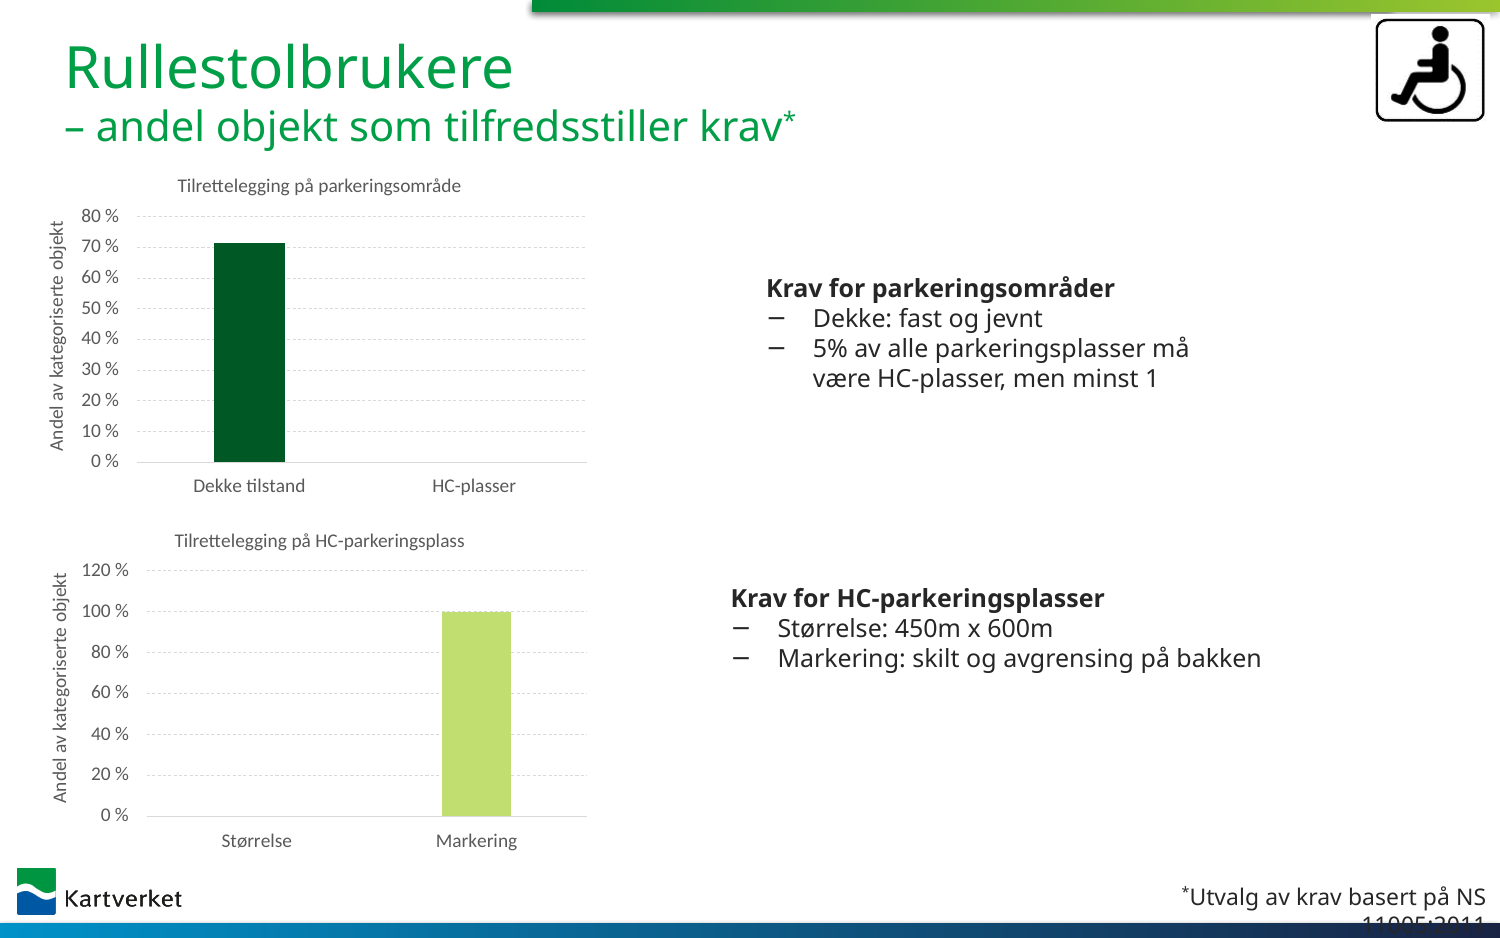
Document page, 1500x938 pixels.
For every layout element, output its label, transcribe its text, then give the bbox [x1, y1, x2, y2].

picture [41, 520, 598, 859]
text_box Krav for parkeringsområder Dekke: fast og jevnt 5% av alle parkeringsplasser må være HC-plasser, men minst 1 [751, 264, 1232, 400]
text_box Rullestolbrukere – andel objekt som tilfredsstiller krav* [49, 23, 1431, 158]
picture [1371, 13, 1491, 127]
picture [41, 166, 598, 505]
text_box Krav for HC-parkeringsplasser Størrelse: 450m x 600m Markering: skilt og avgrensing på bakken [715, 574, 1278, 680]
text_box *Utvalg av krav basert på NS 11005:2011 [1068, 873, 1500, 938]
